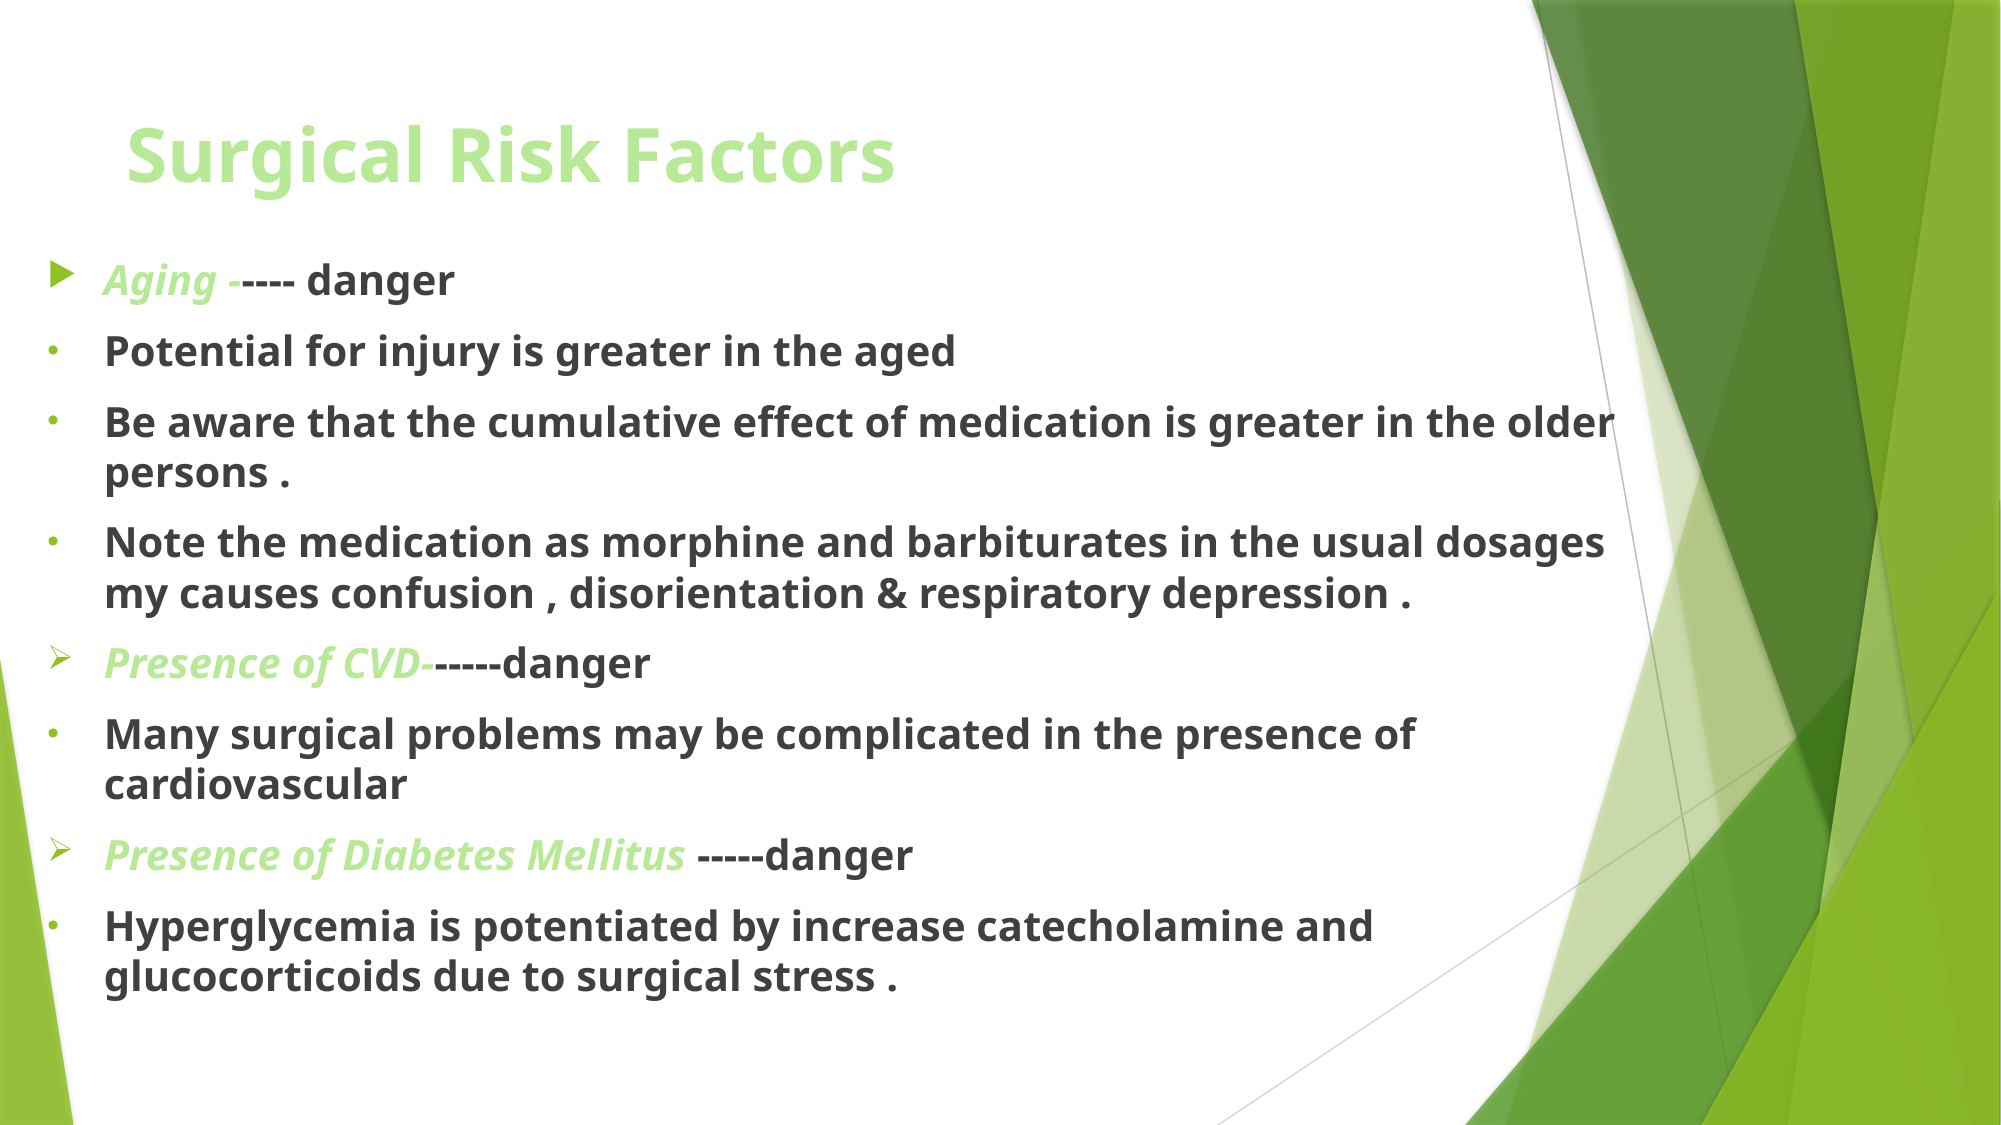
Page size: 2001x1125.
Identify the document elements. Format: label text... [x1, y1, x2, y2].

list Aging ----- danger Potential for injury is greater in the aged Be aware that the cumulative effect of medication is greater in the older persons . Note the medication as morphine and barbiturates in the usual dosages my causes confusion , disorientation & respiratory depression . Presence of CVD------danger Many surgical problems may be complicated in the presence of cardiovascular Presence of Diabetes Mellitus -----danger Hyperglycemia is potentiated by increase catecholamine and glucocorticoids due to surgical stress . [32, 246, 1635, 1125]
title Surgical Risk Factors [111, 99, 1522, 235]
